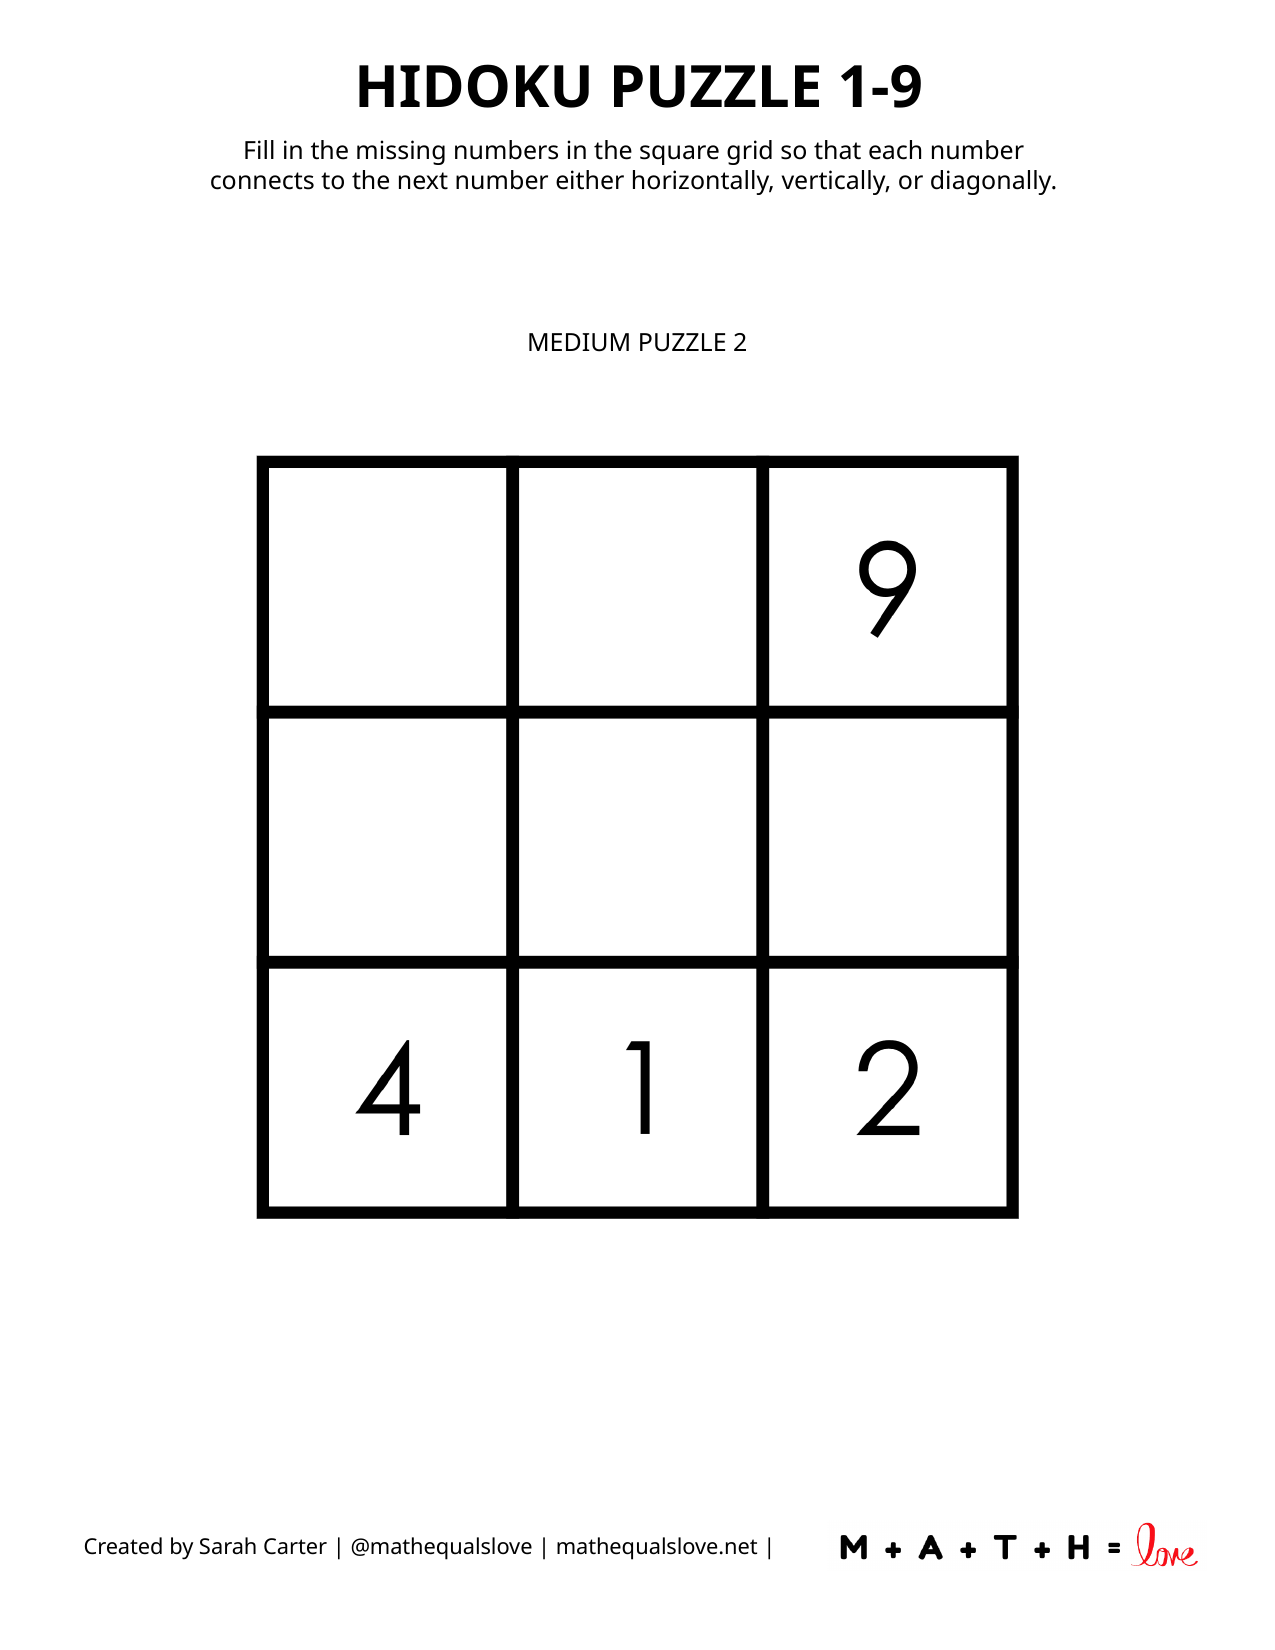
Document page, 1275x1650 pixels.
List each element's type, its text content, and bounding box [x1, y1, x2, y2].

picture [0, 199, 1275, 1476]
text_box HIDOKU PUZZLE 1-9 [66, 41, 1211, 127]
picture [826, 1520, 1207, 1572]
text_box Fill in the missing numbers in the square grid so that each number connects to the next number either horizontally, vertically, or diagonally. [0, 127, 1275, 199]
text_box Created by Sarah Carter | @mathequalslove | mathequalslove.net | [68, 1525, 826, 1566]
